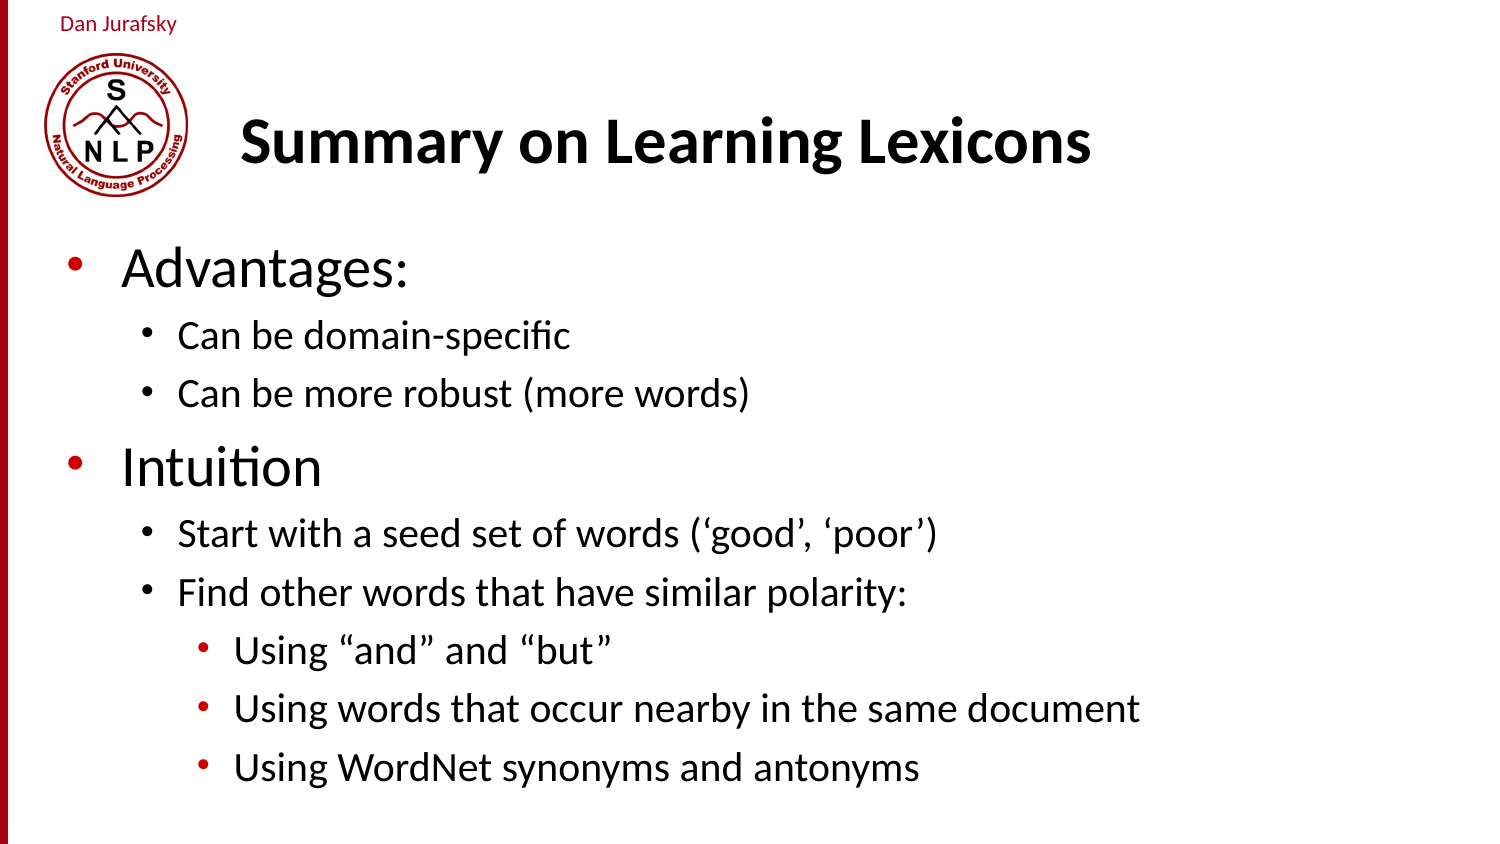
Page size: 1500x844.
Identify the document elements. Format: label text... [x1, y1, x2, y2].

picture [44, 53, 188, 197]
list Advantages: Can be domain-specific Can be more robust (more words) Intuition Start with a seed set of words (‘good’, ‘poor’) Find other words that have similar polarity: Using “and” and “but” Using words that occur nearby in the same document Using WordNet synonyms and antonyms Use seeds and semi-supervised learning to induce lexicons [50, 221, 1450, 822]
title Summary on Learning Lexicons [225, 62, 1450, 185]
